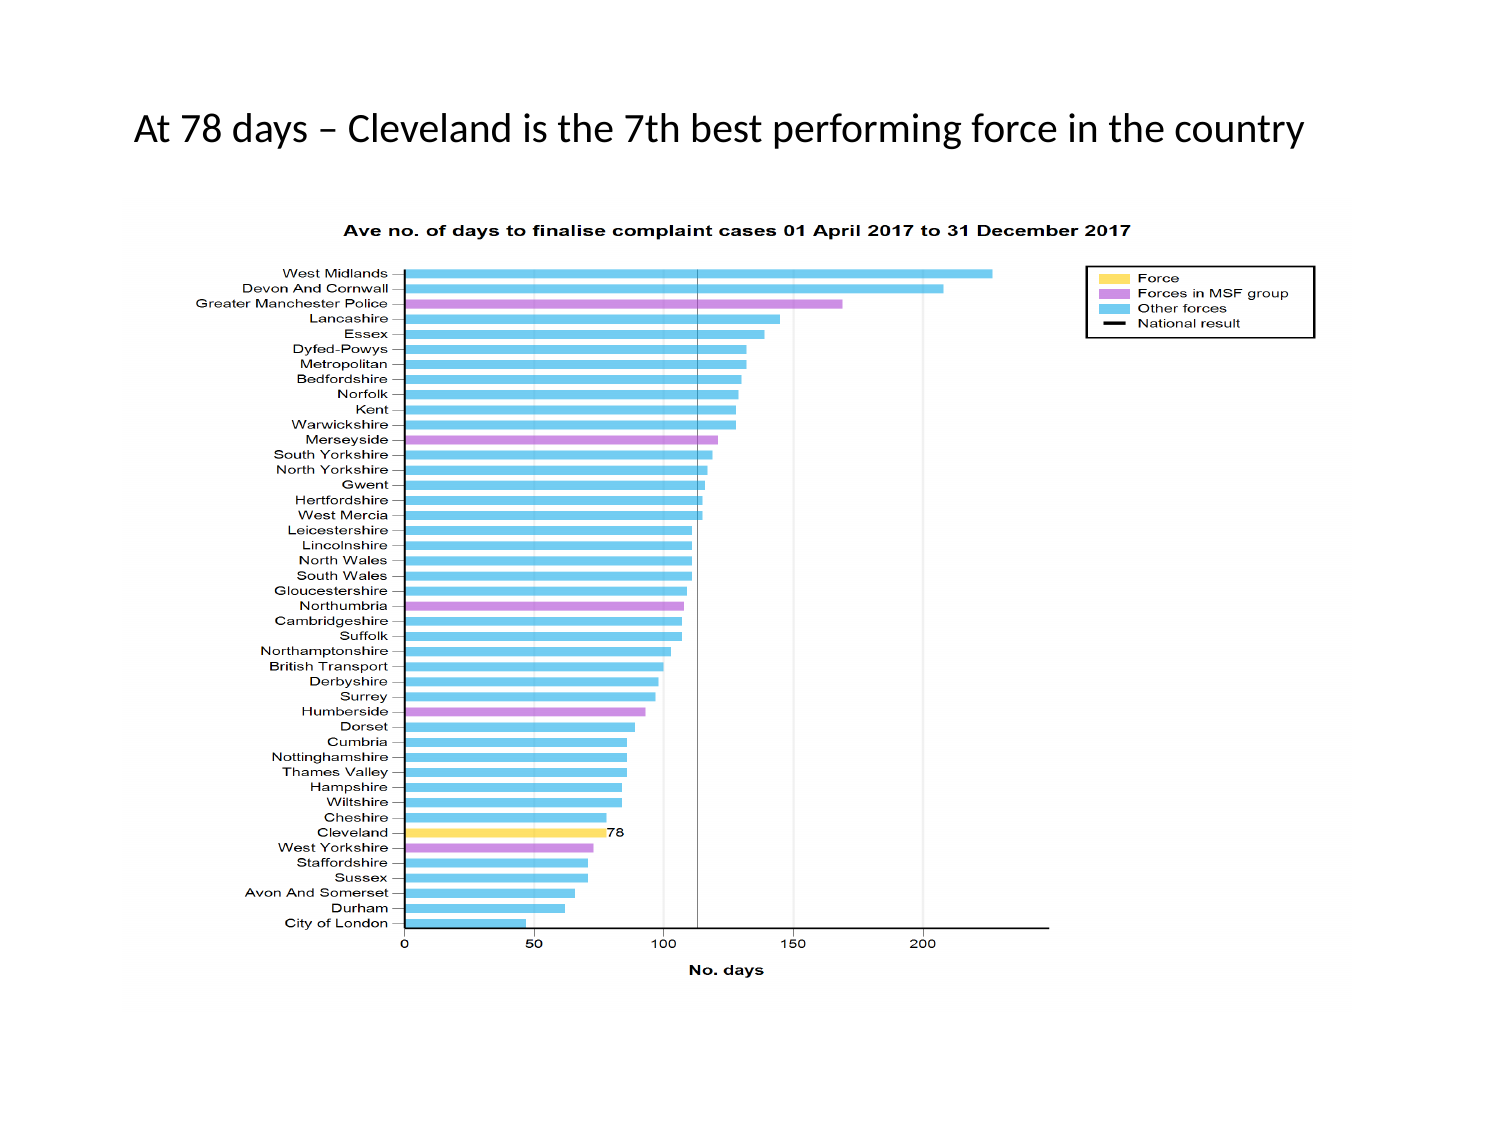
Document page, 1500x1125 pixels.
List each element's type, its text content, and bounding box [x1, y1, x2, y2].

title At 78 days – Cleveland is the 7th best performing force in the country [82, 78, 1358, 173]
picture [122, 195, 1352, 1012]
